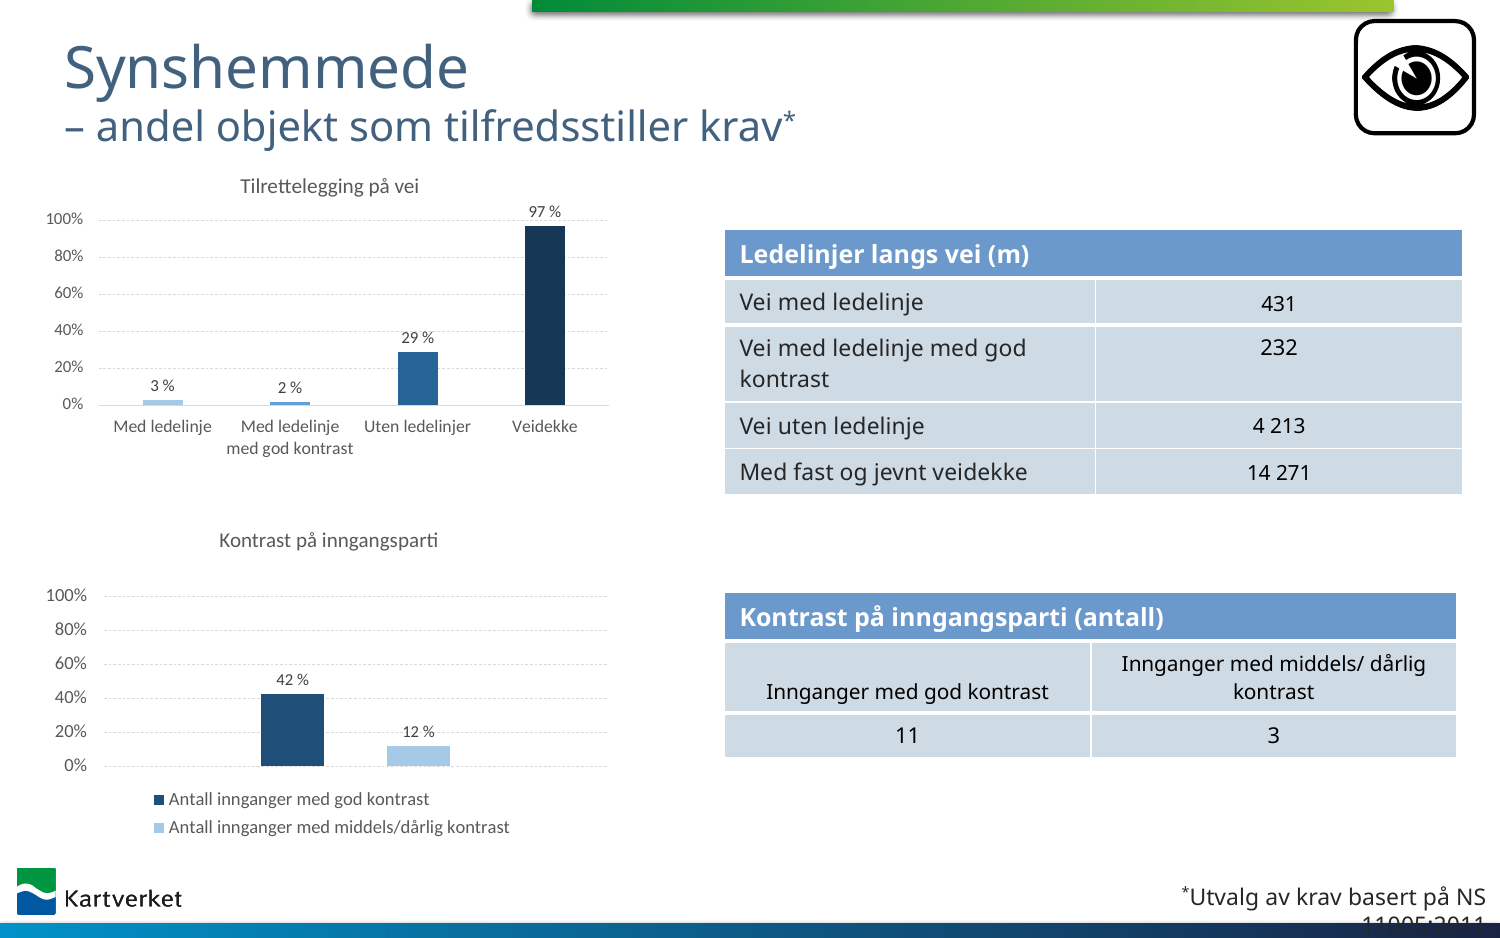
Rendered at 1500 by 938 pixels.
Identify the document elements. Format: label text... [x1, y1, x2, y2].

table_cell Vei uten ledelinje [725, 403, 1095, 448]
text_box Synshemmede – andel objekt som tilfredsstiller krav* [49, 24, 1431, 158]
table_cell Vei med ledelinje [725, 280, 1095, 323]
table_header Kontrast på inngangsparti (antall) [725, 593, 1456, 639]
table_cell Vei med ledelinje med god kontrast [725, 327, 1095, 401]
table_cell 11 [725, 715, 1090, 757]
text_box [1355, 20, 1475, 134]
picture [41, 520, 617, 846]
table_cell 3 [1092, 715, 1456, 757]
table_cell 14 271 [1096, 449, 1462, 494]
table_cell Innganger med middels/ dårlig kontrast [1092, 643, 1456, 711]
table_cell 431 [1096, 280, 1462, 323]
table_cell 232 [1096, 327, 1462, 401]
text_box *Utvalg av krav basert på NS 11005:2011 [1068, 873, 1500, 938]
table_cell Med fast og jevnt veidekke [725, 449, 1095, 494]
table_cell 4 213 [1096, 403, 1462, 448]
picture [41, 166, 619, 492]
table_cell Innganger med god kontrast [725, 643, 1090, 711]
table_header Ledelinjer langs vei (m) [725, 230, 1462, 276]
